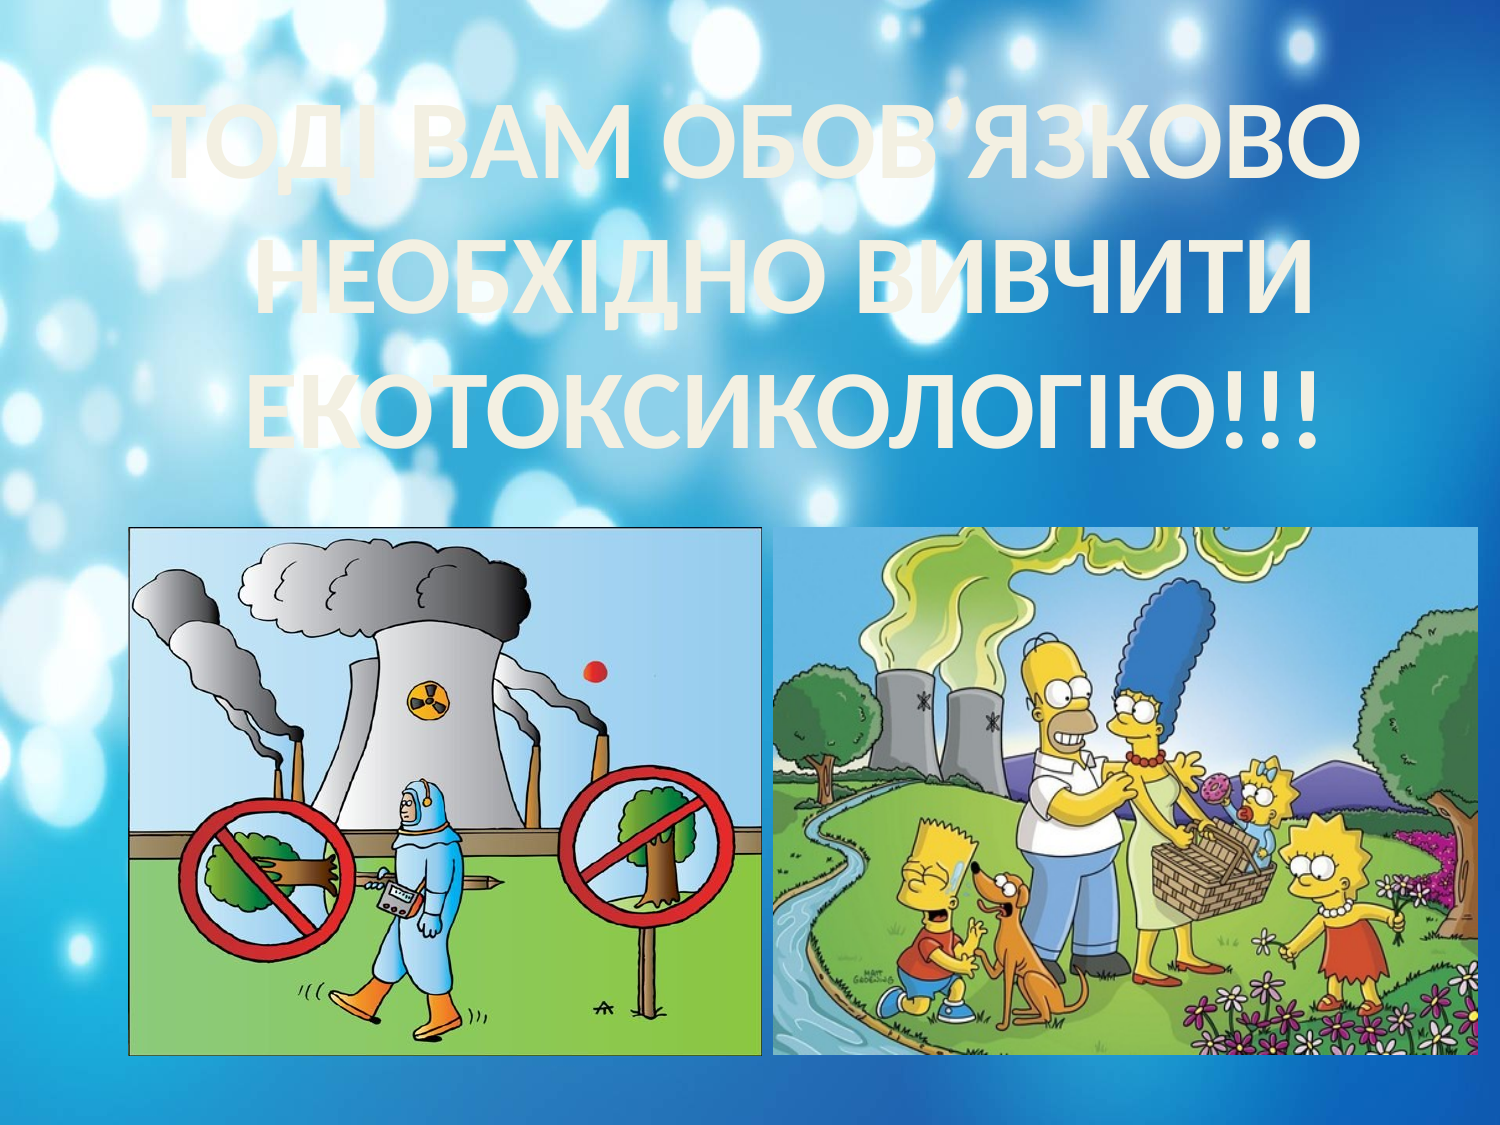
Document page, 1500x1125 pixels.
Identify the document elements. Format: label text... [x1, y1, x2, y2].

picture [0, 0, 1500, 1125]
list ТОДІ ВАМ ОБОВ’ЯЗКОВО НЕОБХІДНО ВИВЧИТИ ЕКОТОКСИКОЛОГІЮ!!! [82, 58, 1432, 801]
